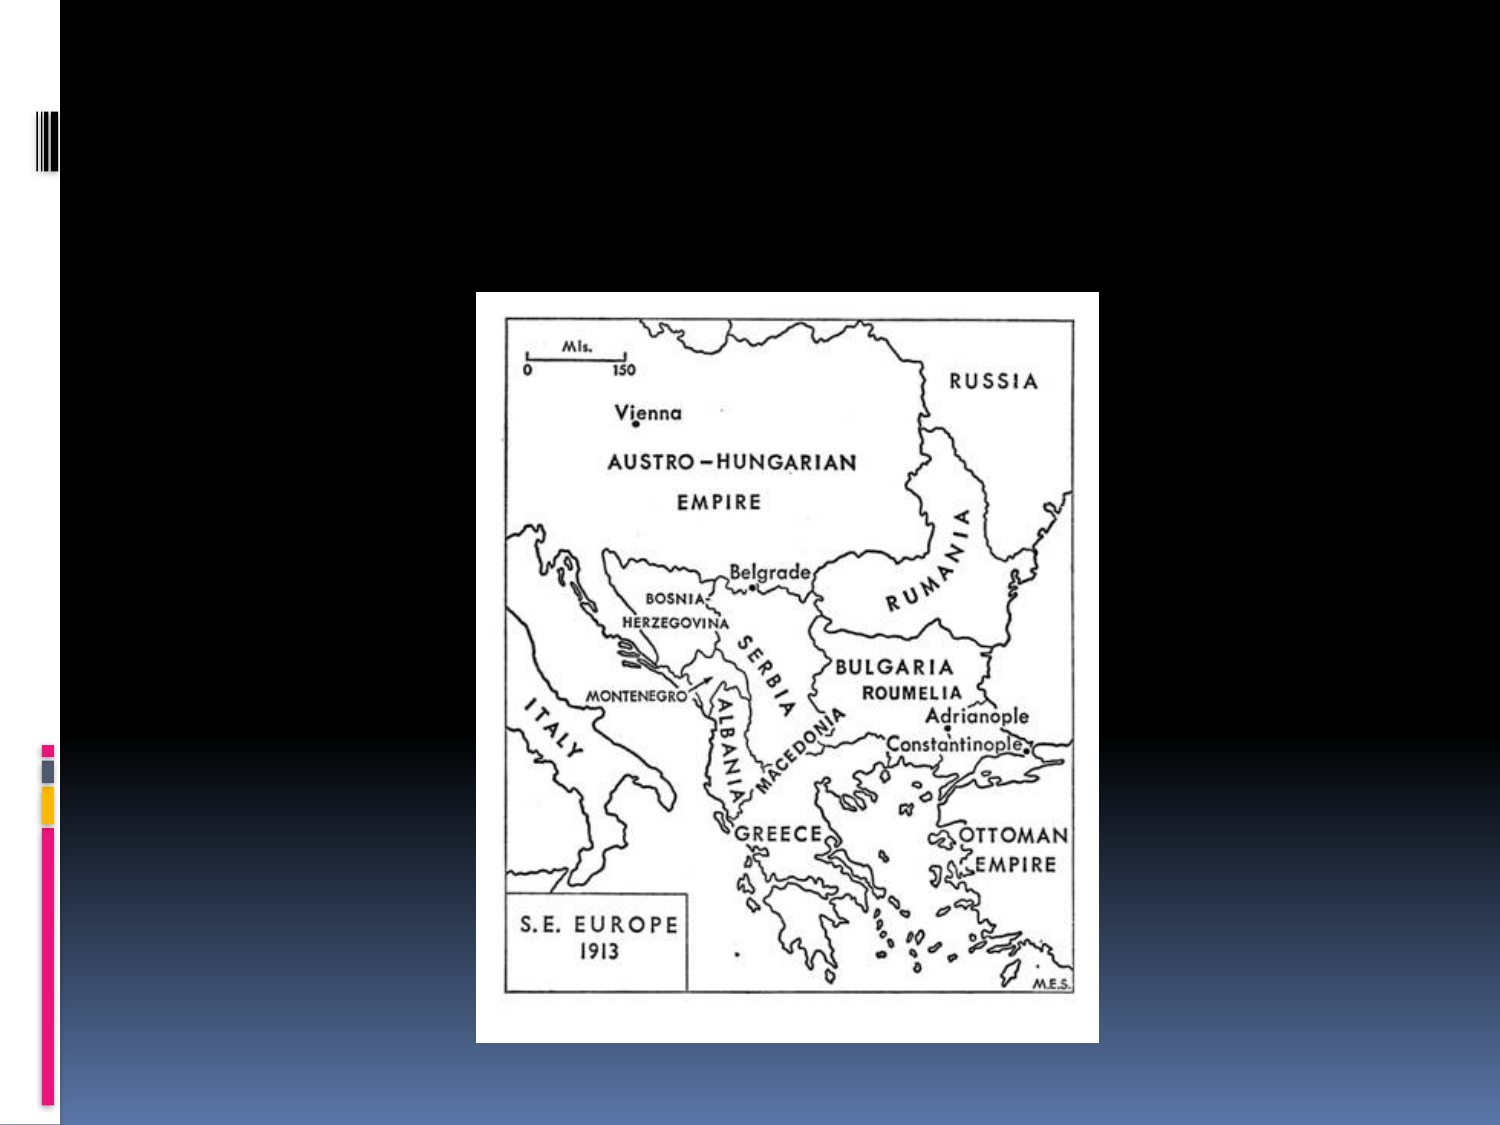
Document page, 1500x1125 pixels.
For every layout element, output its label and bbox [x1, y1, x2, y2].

list [475, 292, 1100, 1043]
